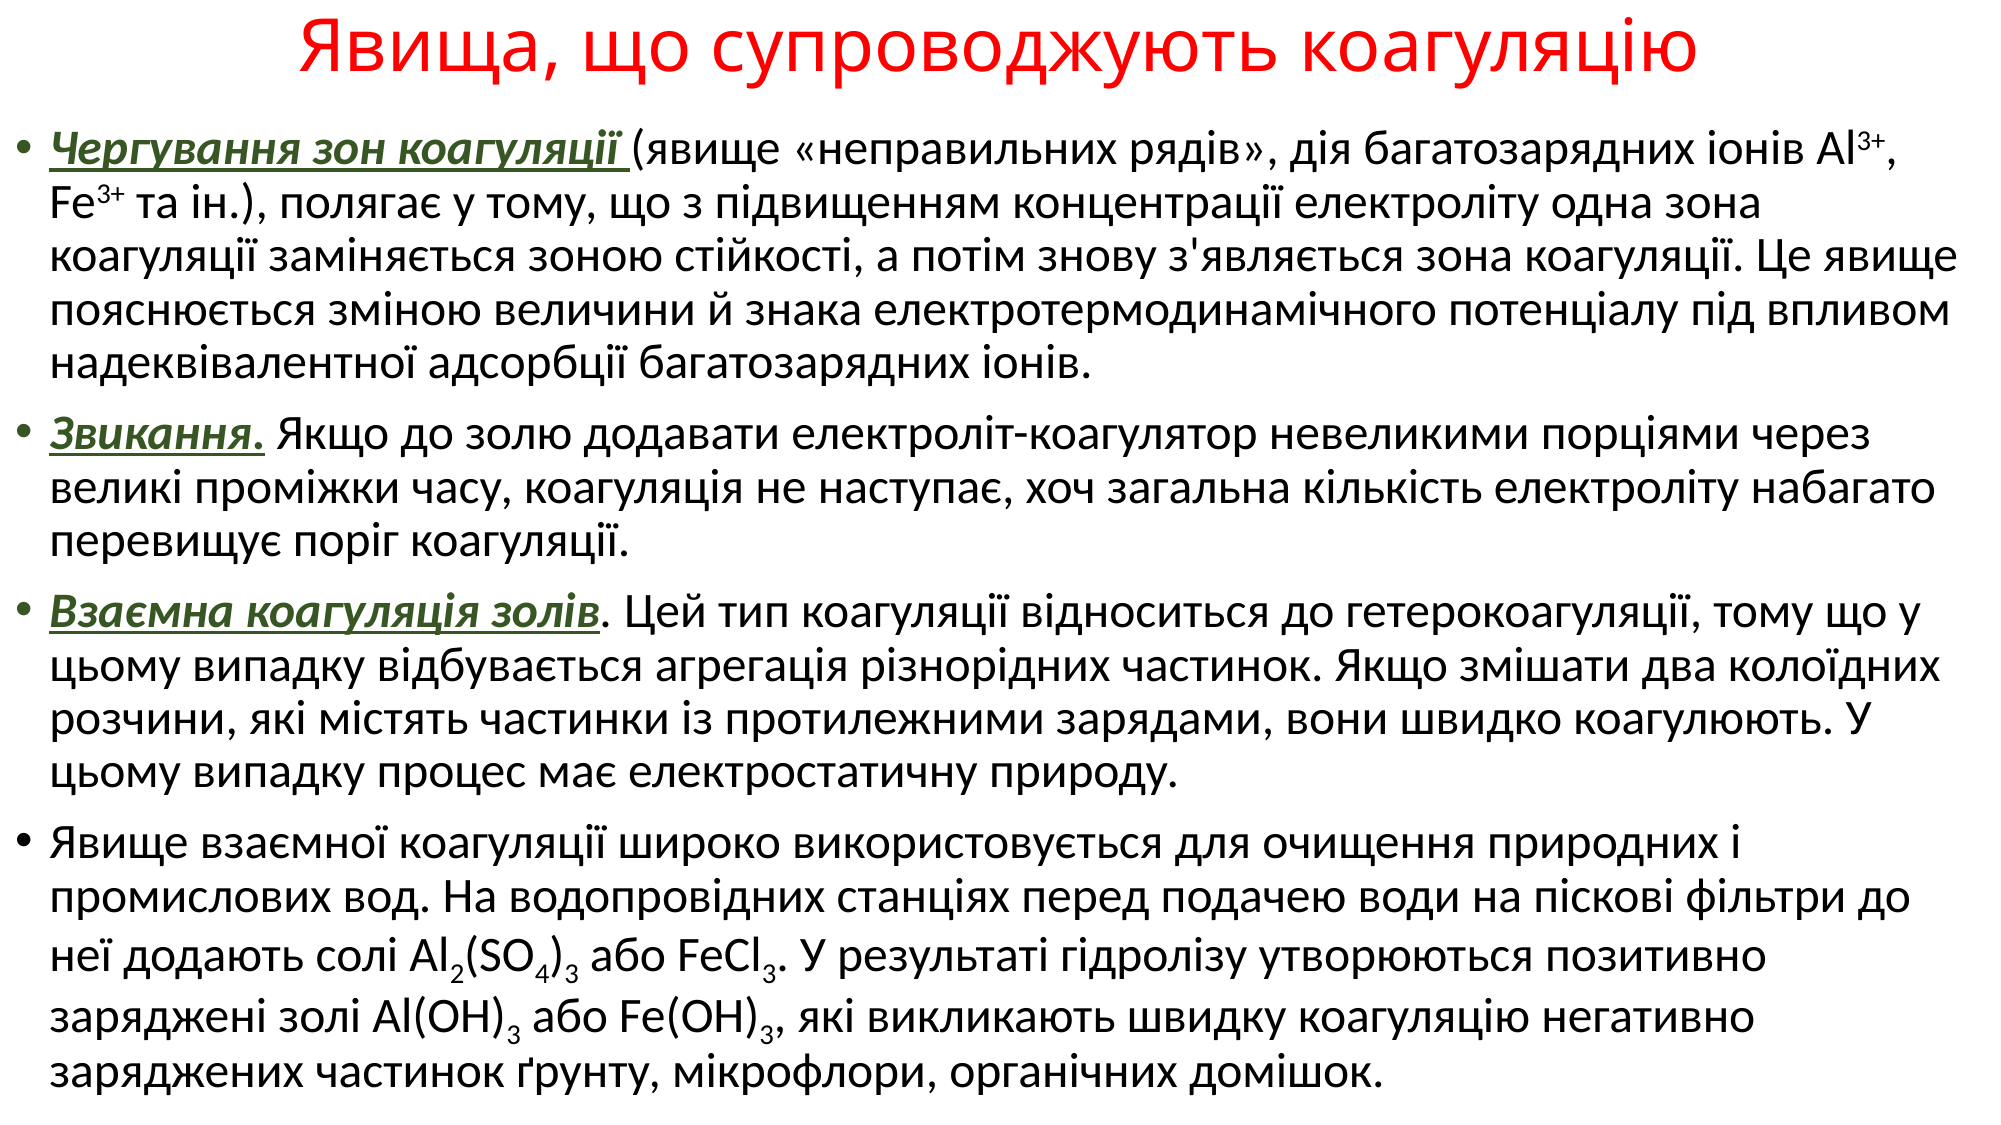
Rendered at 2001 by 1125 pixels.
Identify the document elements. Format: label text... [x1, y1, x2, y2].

list Чергування зон коагуляції (явище «неправильних рядів», дія багатозарядних іонів Al3+, Fe3+ та ін.), полягає у тому, що з підвищенням концентрації електроліту одна зона коагуляції заміняється зоною стійкості, а потім знову з'являється зона коагуляції. Це явище пояснюється зміною величини й знака електротермодинамічного потенціалу під впливом надеквівалентної адсорбції багатозарядних іонів. Звикання. Якщо до золю додавати електроліт-коагулятор невеликими порціями через великі проміжки часу, коагуляція не наступає, хоч загальна кількість електроліту набагато перевищує поріг коагуляції. Взаємна коагуляція золів. Цей тип коагуляції відноситься до гетерокоагуляції, тому що у цьому випадку відбувається агрегація різнорідних частинок. Якщо змішати два колоїдних розчини, які містять частинки із протилежними зарядами, вони швидко коагулюють. У цьому випадку процес має електростатичну природу. Явище взаємної коагуляції широко використовується для очищення природних і промислових вод. На водопровідних станціях перед подачею води на піскові фільтри до неї додають солі Al2(SO4)3 або FeCl3. У результаті гідролізу утворюються позитивно заряджені золі Al(ОН)3 або Fe(ОН)3, які викликають швидку коагуляцію негативно заряджених частинок ґрунту, мікрофлори, органічних домішок. [0, 114, 1983, 1107]
title Явища, що супроводжують коагуляцію [137, 0, 1863, 97]
